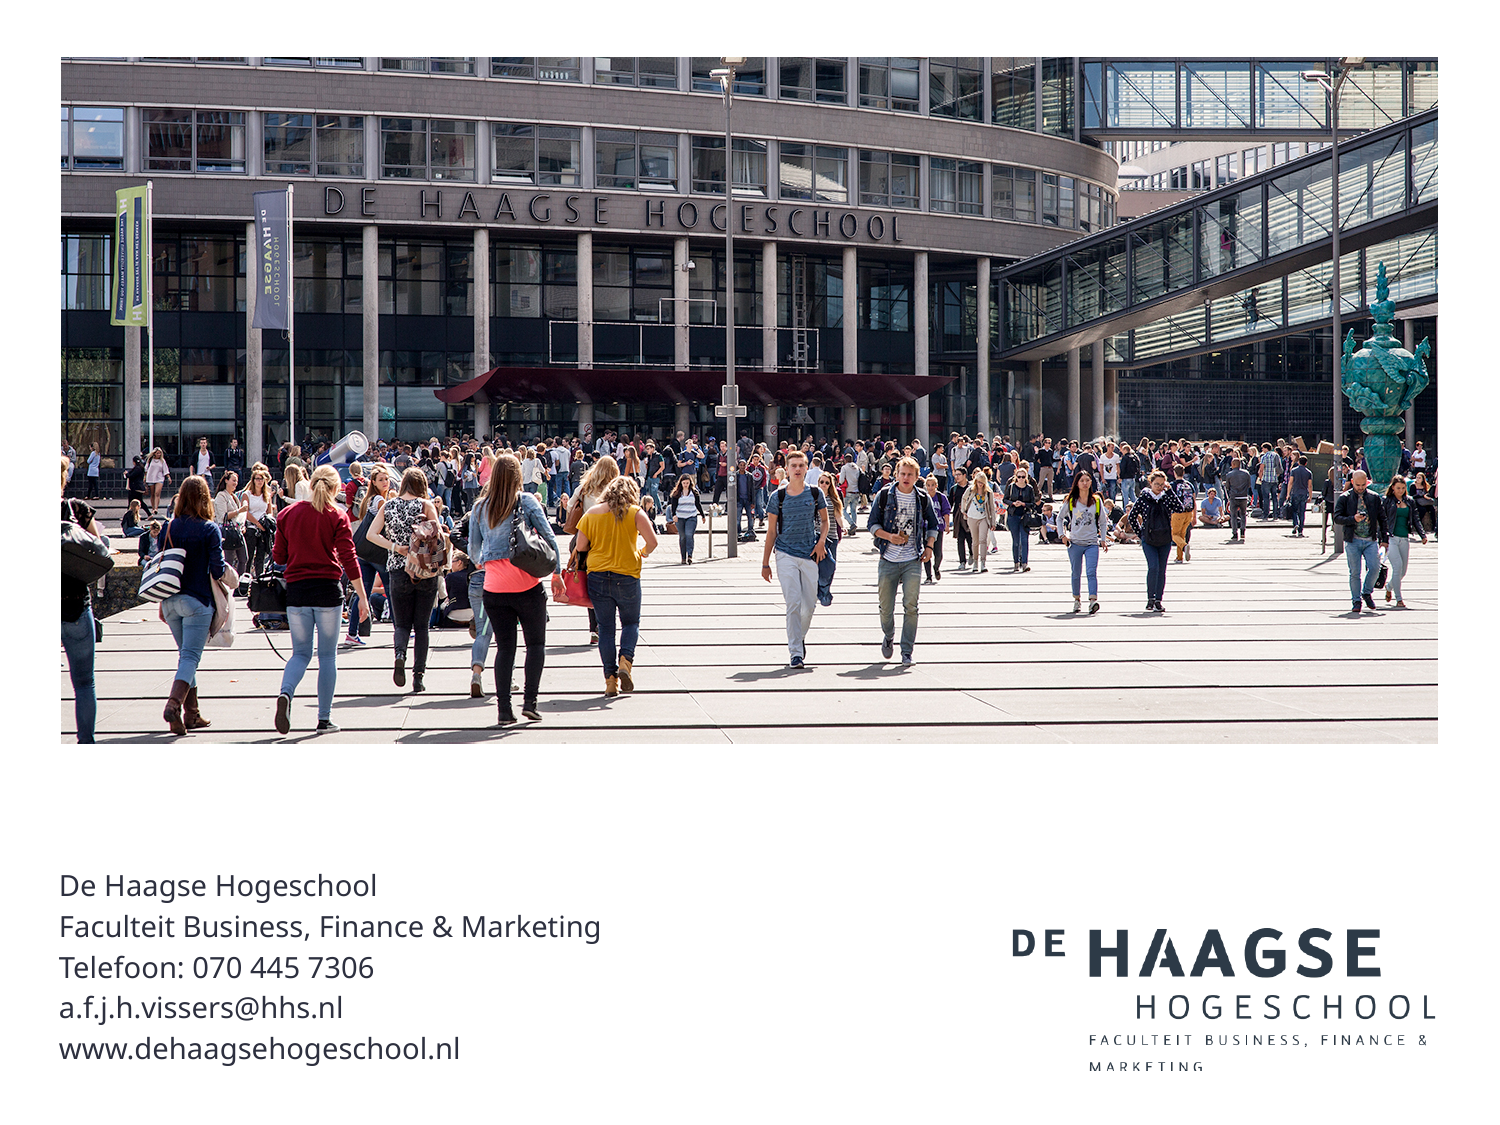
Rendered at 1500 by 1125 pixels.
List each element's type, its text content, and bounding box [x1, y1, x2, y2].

picture [61, 57, 1438, 744]
subtitle De Haagse Hogeschool Faculteit Business, Finance & Marketing Telefoon: 070 445 7306 a.f.j.h.vissers@hhs.nl www.dehaagsehogeschool.nl [58, 829, 1004, 1066]
